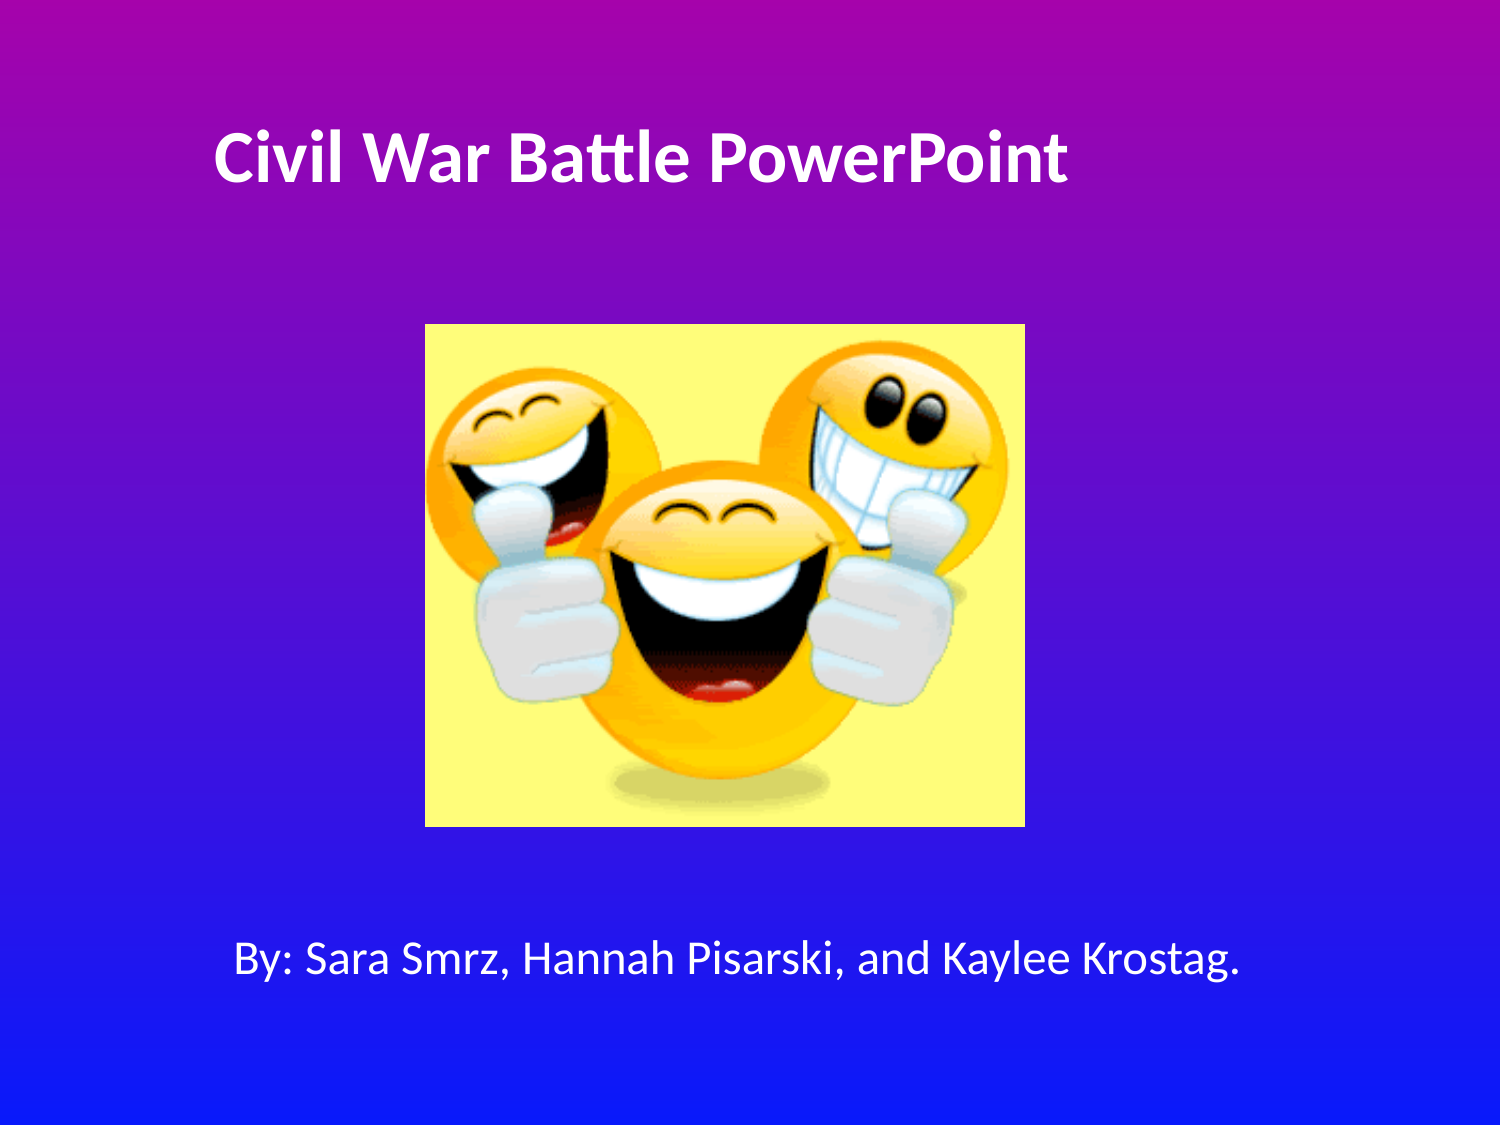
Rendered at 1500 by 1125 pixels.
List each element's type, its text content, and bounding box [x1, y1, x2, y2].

picture [424, 324, 1026, 827]
text_box Civil War Battle PowerPoint [199, 99, 1263, 205]
subtitle By: Sara Smrz, Hannah Pisarski, and Kaylee Krostag. [212, 849, 1263, 1050]
